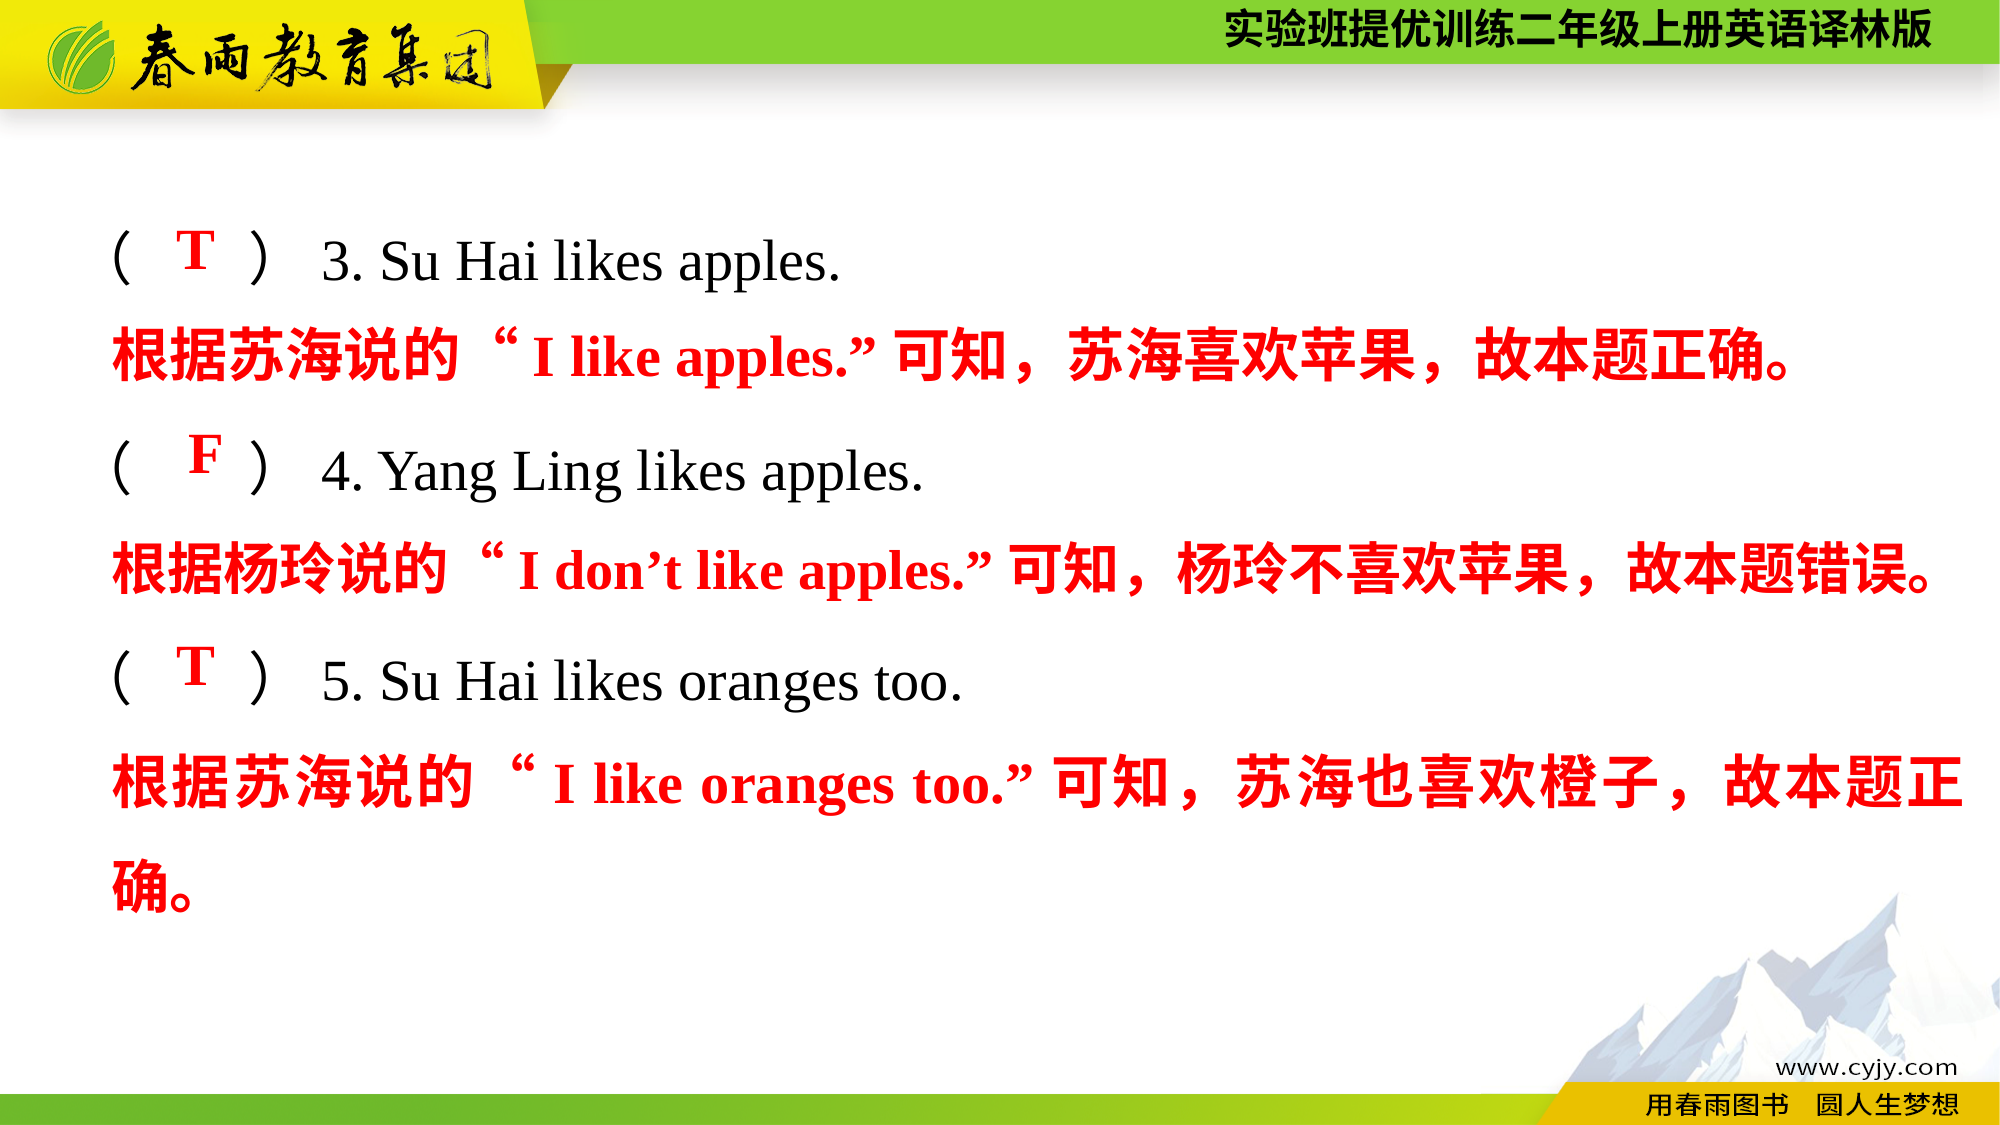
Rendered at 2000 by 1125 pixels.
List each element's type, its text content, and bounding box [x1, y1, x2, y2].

picture [0, 0, 2000, 1125]
text_box T [161, 203, 231, 289]
text_box 根据苏海说的“I like apples.”可知，苏海喜欢苹果，故本题正确。 [96, 276, 1981, 397]
text_box F [173, 407, 239, 493]
text_box 根据杨玲说的“I don’t like apples.”可知，杨玲不喜欢苹果，故本题错误。 [96, 491, 1981, 609]
list （ ）3. Su Hai likes apples. （ ）4. Yang Ling likes apples. （ ）5. Su Hai likes oranges too. [59, 179, 1944, 726]
text_box 根据苏海说的“I like oranges too.”可知，苏海也喜欢橙子，故本题正确。 [96, 702, 1981, 928]
text_box T [161, 620, 231, 705]
